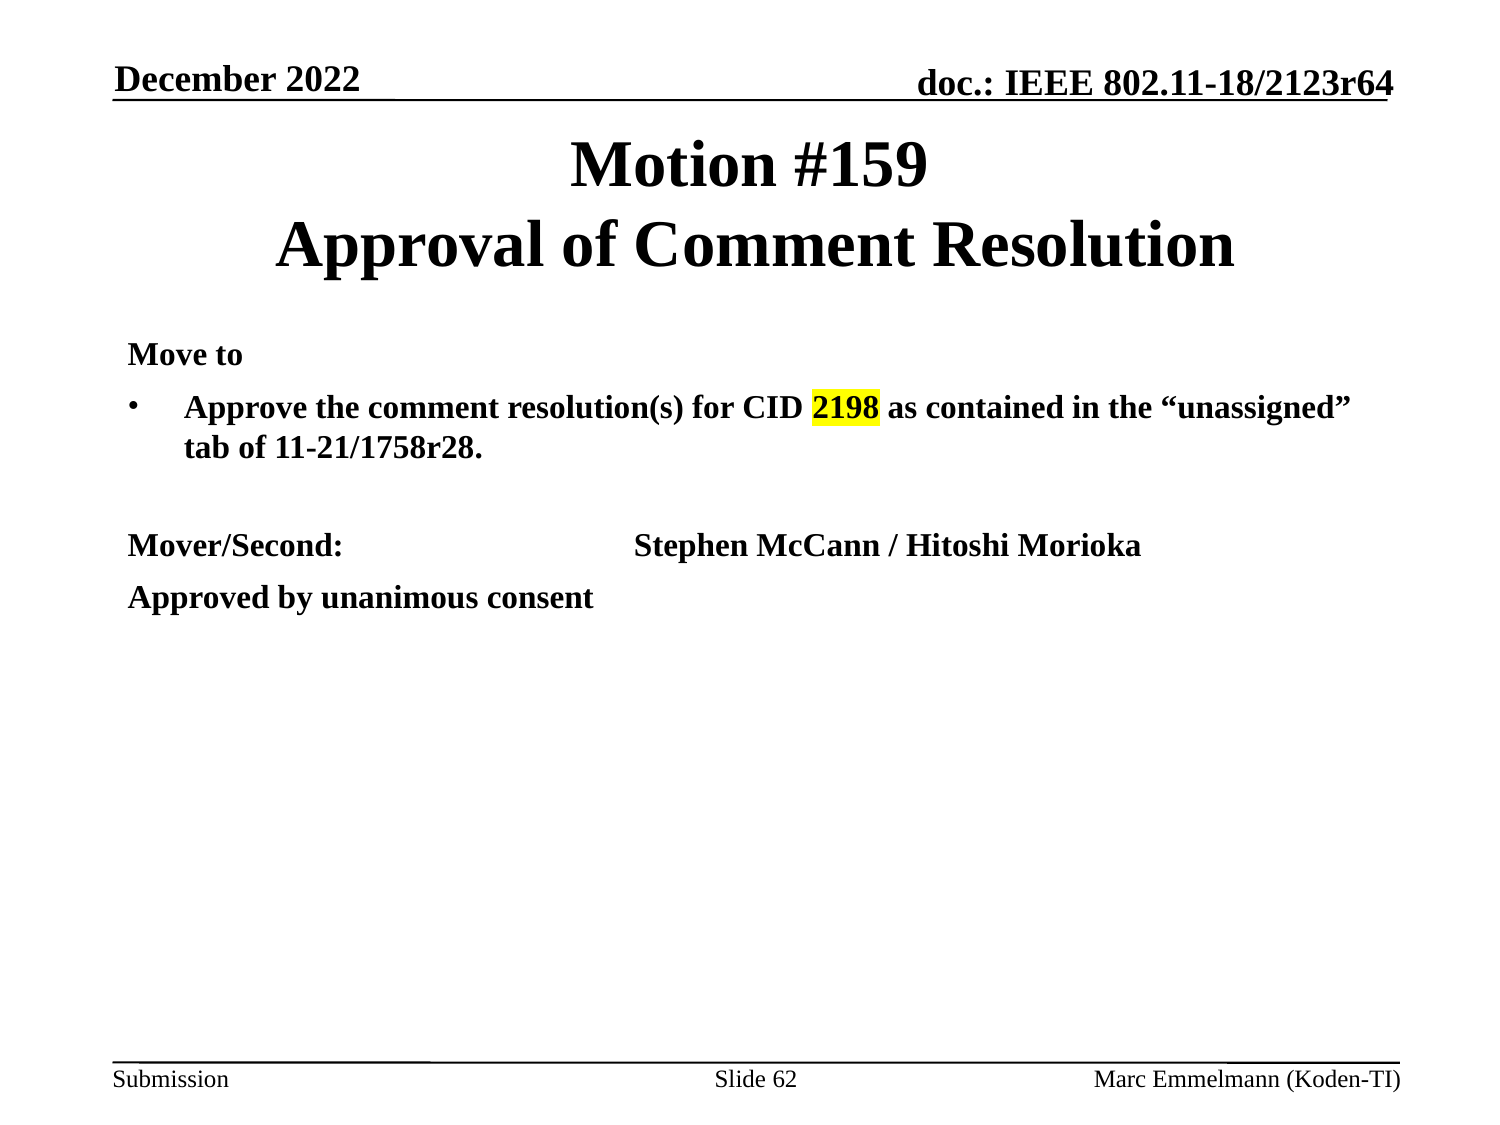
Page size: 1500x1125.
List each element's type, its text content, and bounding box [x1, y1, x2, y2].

title Motion #159 Approval of Comment Resolution [112, 112, 1388, 288]
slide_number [114, 54, 423, 100]
footer Marc Emmelmann (Koden-TI) [878, 1061, 1402, 1093]
list Move to Approve the comment resolution(s) for CID 2198 as contained in the “unassigned” tab of 11-21/1758r28. Mover/Second: Stephen McCann / Hitoshi Morioka Approved by unanimous consent [112, 324, 1388, 1000]
slide_number Slide 62 [712, 1061, 800, 1123]
